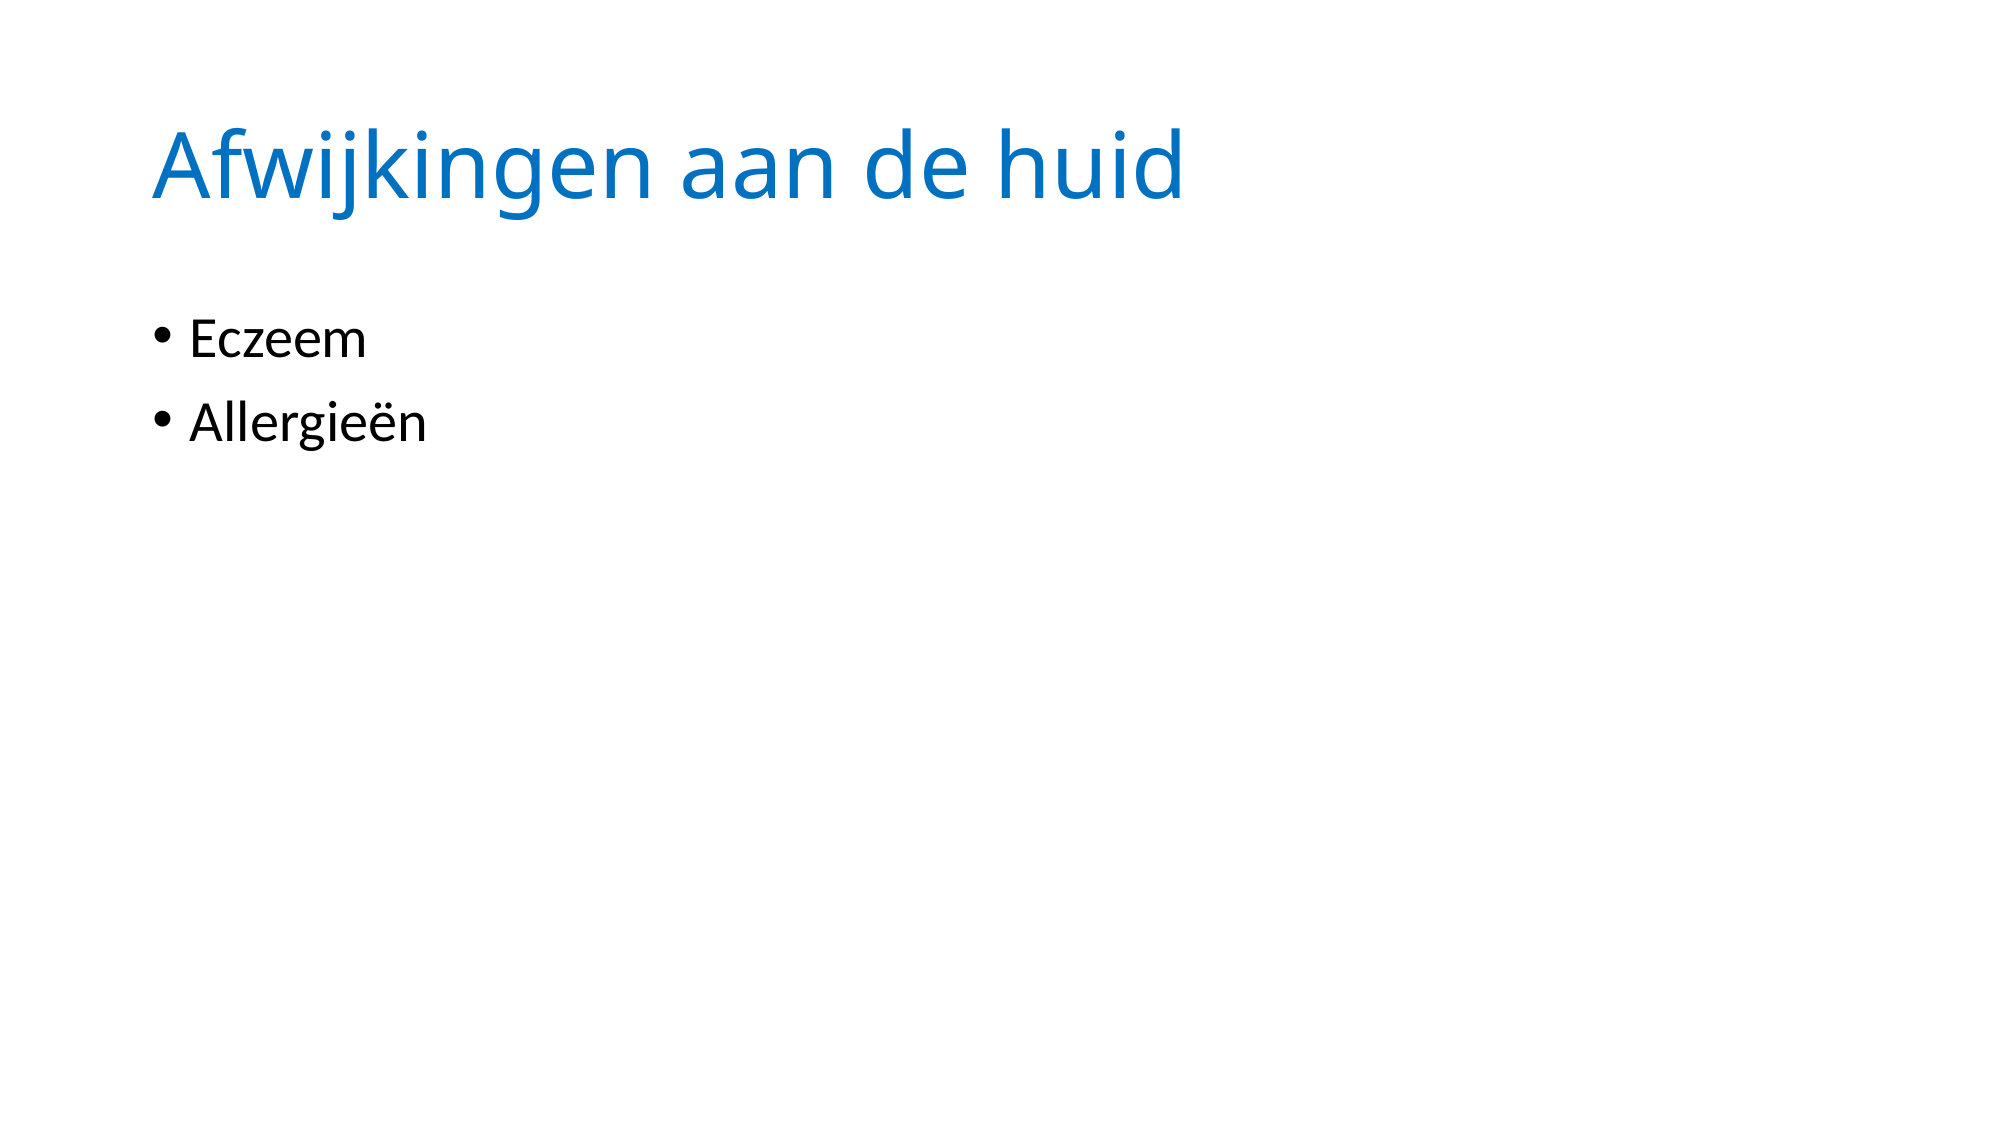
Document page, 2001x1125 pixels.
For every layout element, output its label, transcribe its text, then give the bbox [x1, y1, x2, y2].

list Eczeem Allergieën [137, 299, 1863, 1014]
title Afwijkingen aan de huid [137, 59, 1863, 278]
